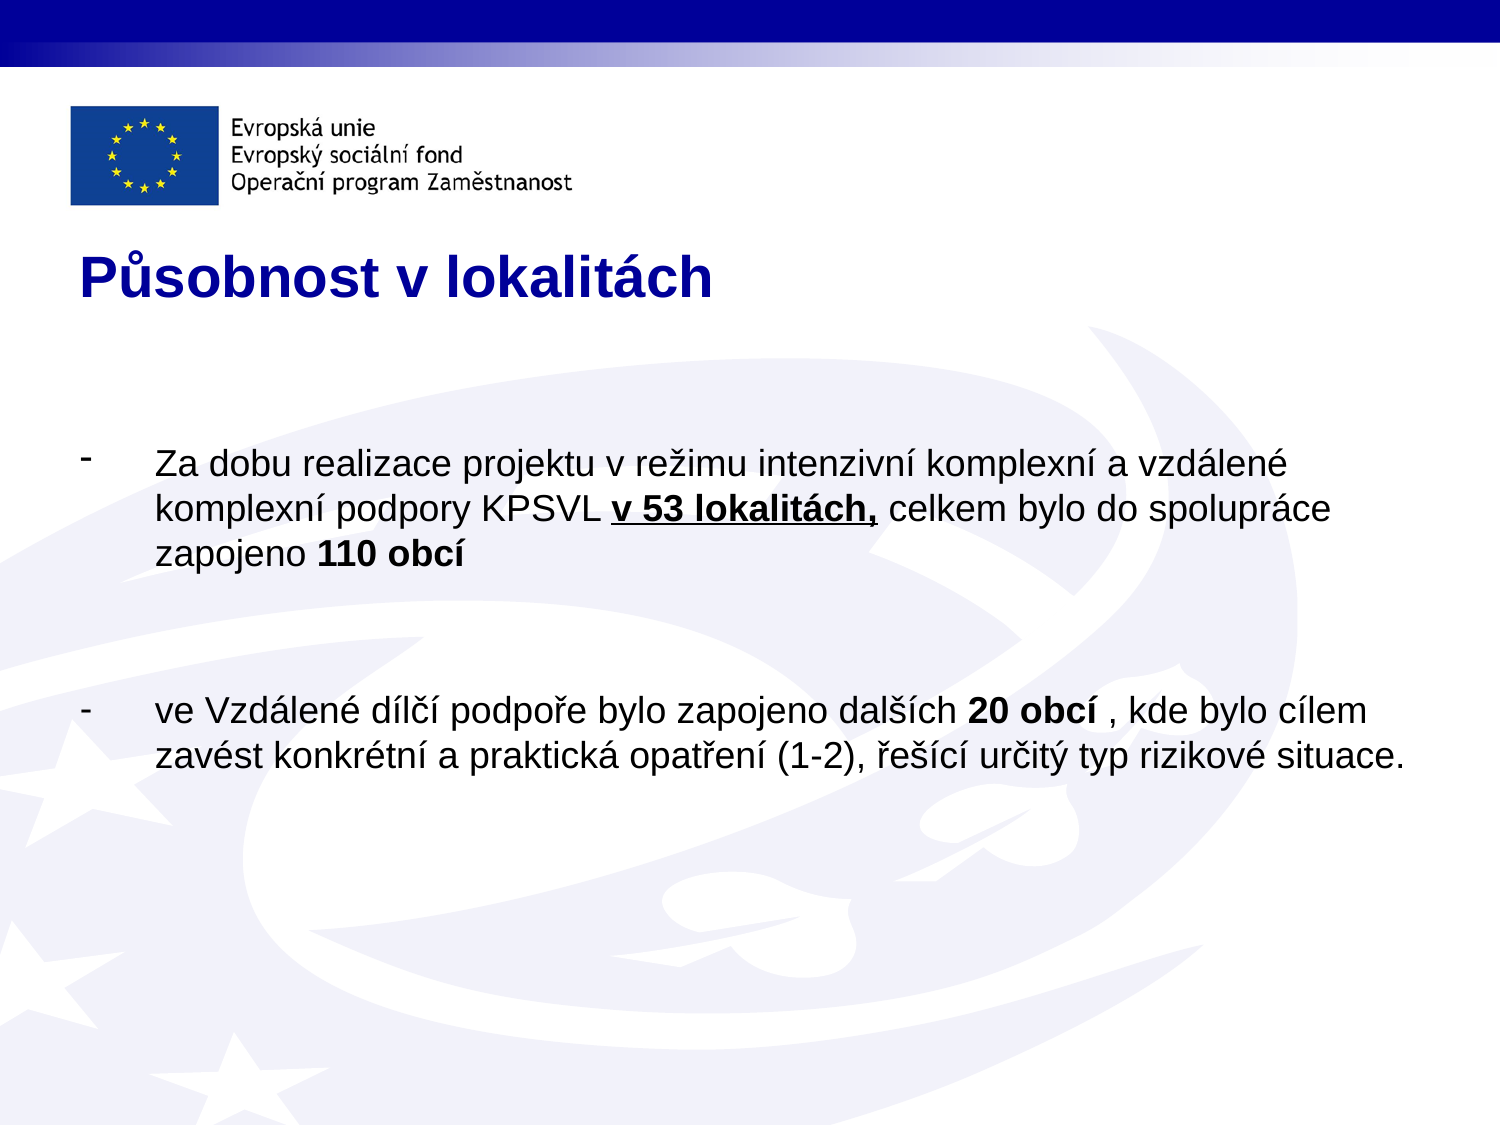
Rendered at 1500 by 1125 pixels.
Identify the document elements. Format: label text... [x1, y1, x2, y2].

picture [41, 79, 597, 237]
title Působnost v lokalitách [64, 231, 1436, 326]
list Za dobu realizace projektu v režimu intenzivní komplexní a vzdálené komplexní podpory KPSVL v 53 lokalitách, celkem bylo do spolupráce zapojeno 110 obcí ve Vzdálené dílčí podpoře bylo zapojeno dalších 20 obcí , kde bylo cílem zavést konkrétní a praktická opatření (1-2), řešící určitý typ rizikové situace. [64, 326, 1436, 1059]
